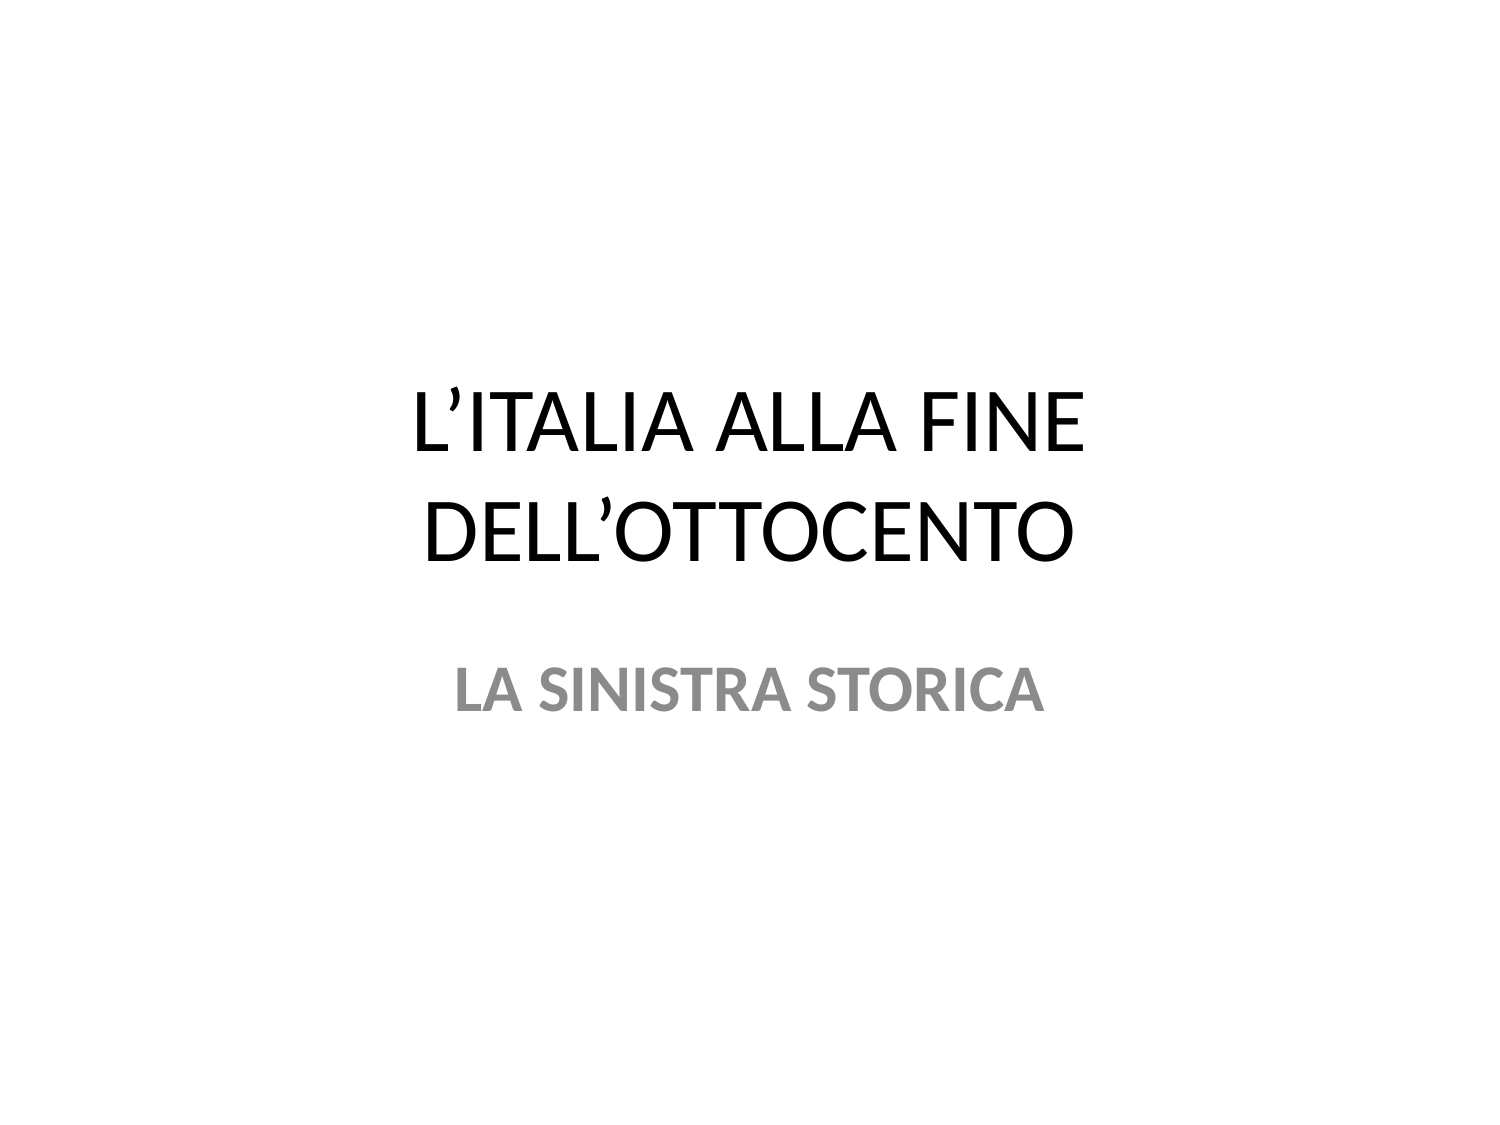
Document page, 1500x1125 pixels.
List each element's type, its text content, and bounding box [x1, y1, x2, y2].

subtitle LA SINISTRA STORICA [225, 637, 1275, 925]
title L’ITALIA ALLA FINE DELL’OTTOCENTO [112, 349, 1388, 591]
